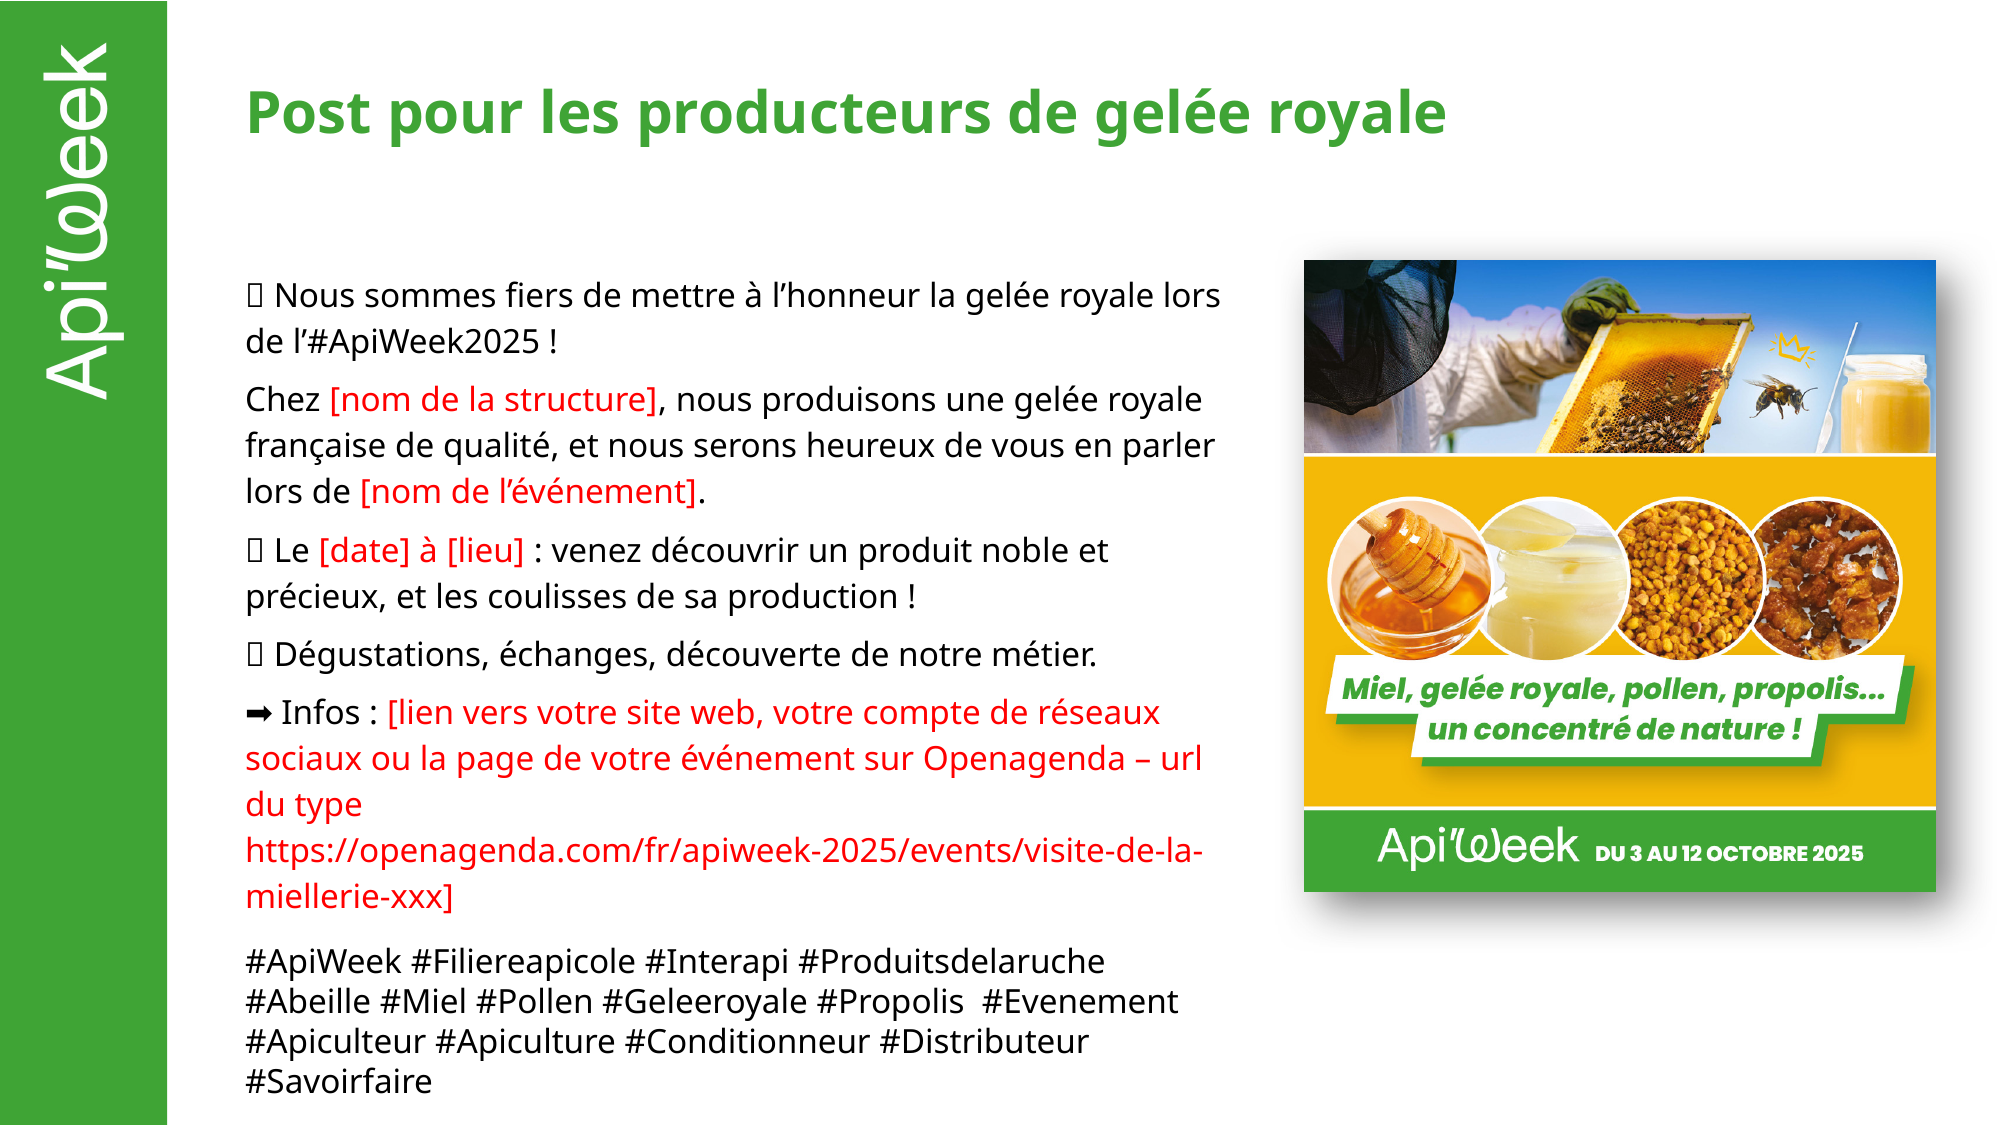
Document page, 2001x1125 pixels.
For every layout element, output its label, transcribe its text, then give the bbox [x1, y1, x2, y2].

picture [1304, 260, 1937, 893]
text_box [0, 270, 168, 1125]
text_box [0, 1, 168, 180]
text_box 👑 Nous sommes fiers de mettre à l’honneur la gelée royale lors de l’#ApiWeek2025 ! Chez [nom de la structure], nous produisons une gelée royale française de qualité, et nous serons heureux de vous en parler lors de [nom de l’événement]. 📆 Le [date] à [lieu] : venez découvrir un produit noble et précieux, et les coulisses de sa production ! 🍯 Dégustations, échanges, découverte de notre métier. ➡️ Infos : [lien vers votre site web, votre compte de réseaux sociaux ou la page de votre événement sur Openagenda – url du type https://openagenda.com/fr/apiweek-2025/events/visite-de-la-miellerie-xxx] #ApiWeek #Filiereapicole #Interapi #Produitsdelaruche #Abeille #Miel #Pollen #Geleeroyale #Propolis #Evenement #Apiculteur #Apiculture #Conditionneur #Distributeur #Savoirfaire [229, 260, 1243, 1108]
text_box Post pour les producteurs de gelée royale [229, 68, 1978, 154]
picture [0, 43, 263, 400]
